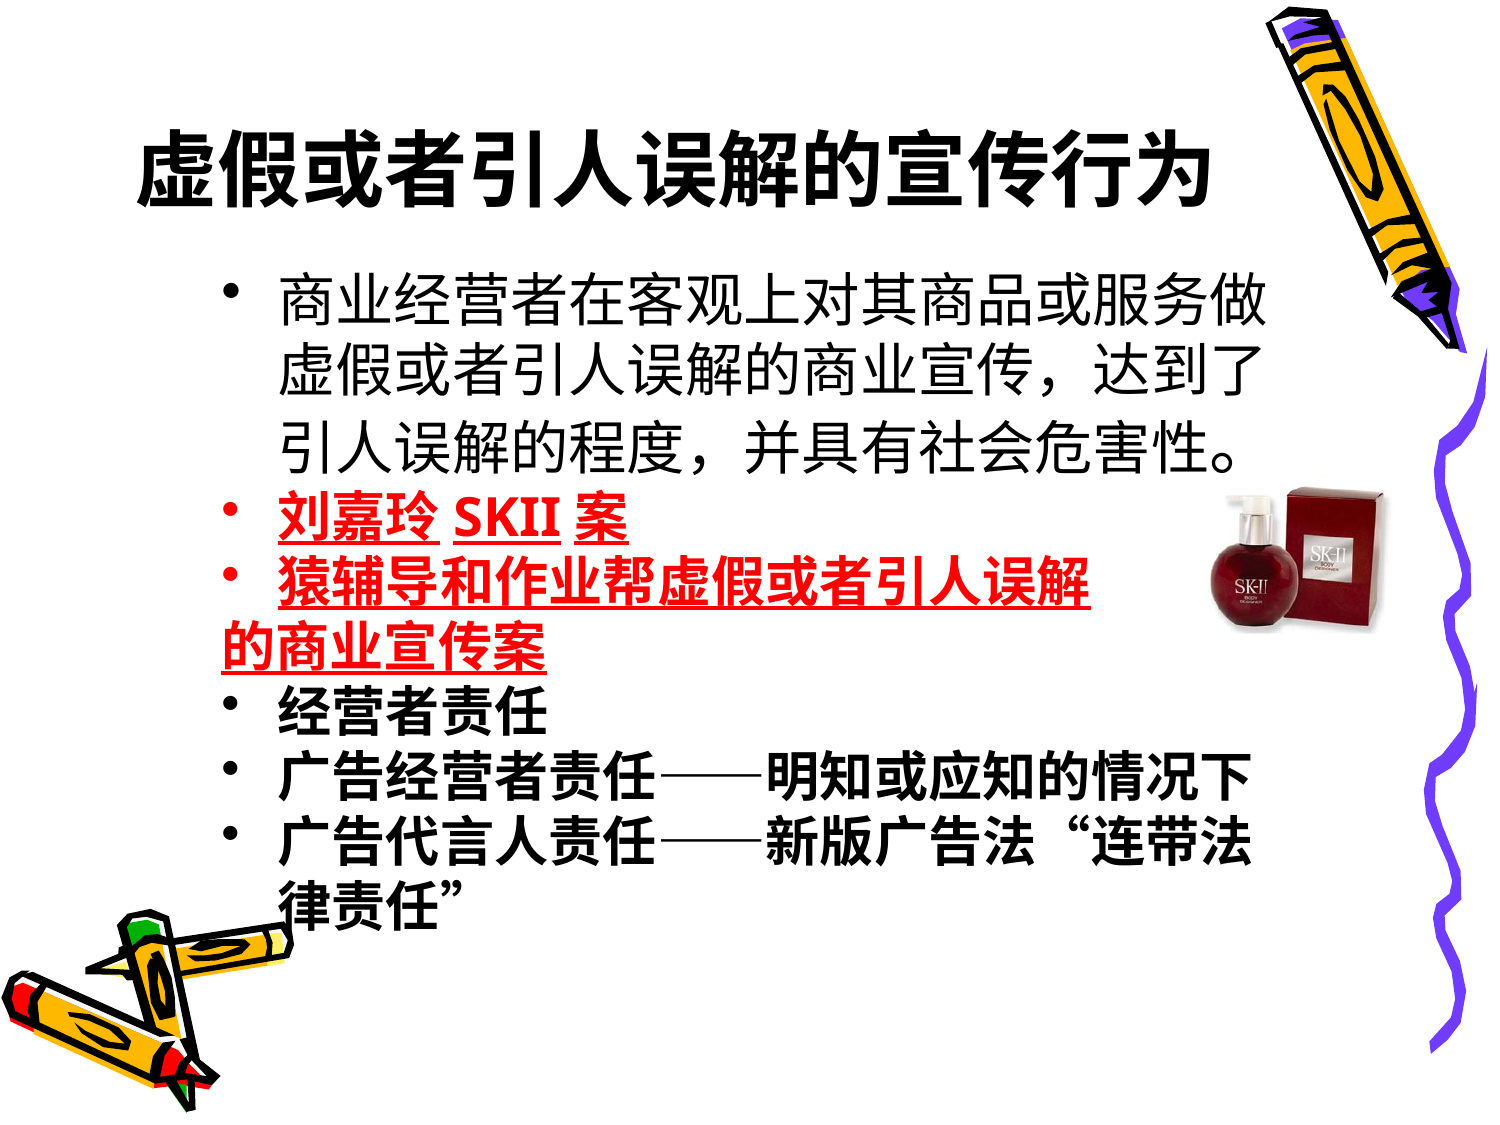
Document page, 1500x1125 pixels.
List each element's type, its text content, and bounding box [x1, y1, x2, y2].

picture [1186, 473, 1400, 634]
list 商业经营者在客观上对其商品或服务做虚假或者引人误解的商业宣传，达到了引人误解的程度，并具有社会危害性。 刘嘉玲SKII案 猿辅导和作业帮虚假或者引人误解 的商业宣传案 经营者责任 广告经营者责任——明知或应知的情况下 广告代言人责任——新版广告法“连带法律责任” [206, 255, 1318, 1012]
title 虚假或者引人误解的宣传行为 [112, 24, 1240, 226]
